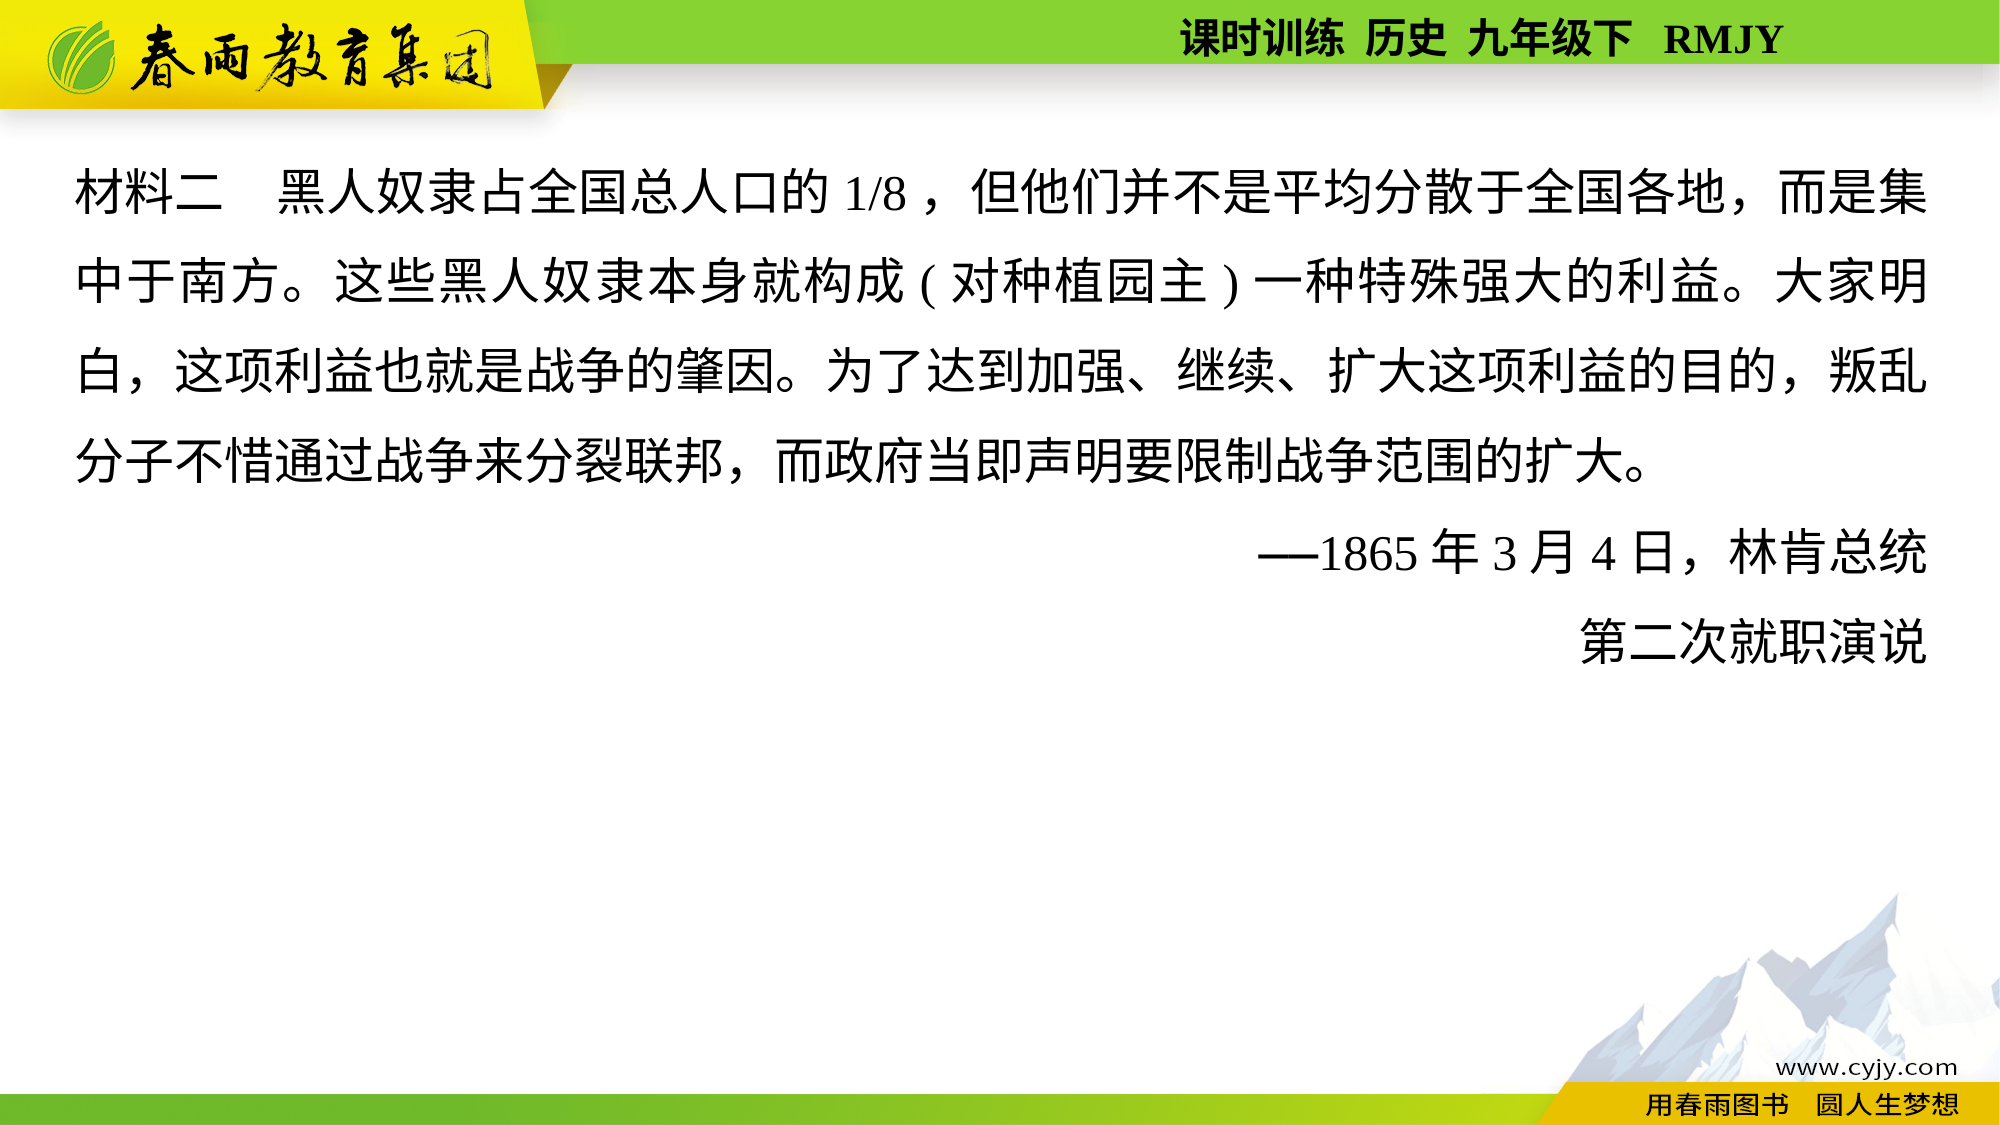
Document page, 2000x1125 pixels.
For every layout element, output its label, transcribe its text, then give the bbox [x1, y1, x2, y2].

list 材料二 黑人奴隶占全国总人口的1/8，但他们并不是平均分散于全国各地，而是集中于南方。这些黑人奴隶本身就构成(对种植园主)一种特殊强大的利益。大家明白，这项利益也就是战争的肇因。为了达到加强、继续、扩大这项利益的目的，叛乱分子不惜通过战争来分裂联邦，而政府当即声明要限制战争范围的扩大。 ——1865年3月4日，林肯总统 第二次就职演说 [59, 122, 1944, 672]
picture [0, 0, 2000, 1125]
